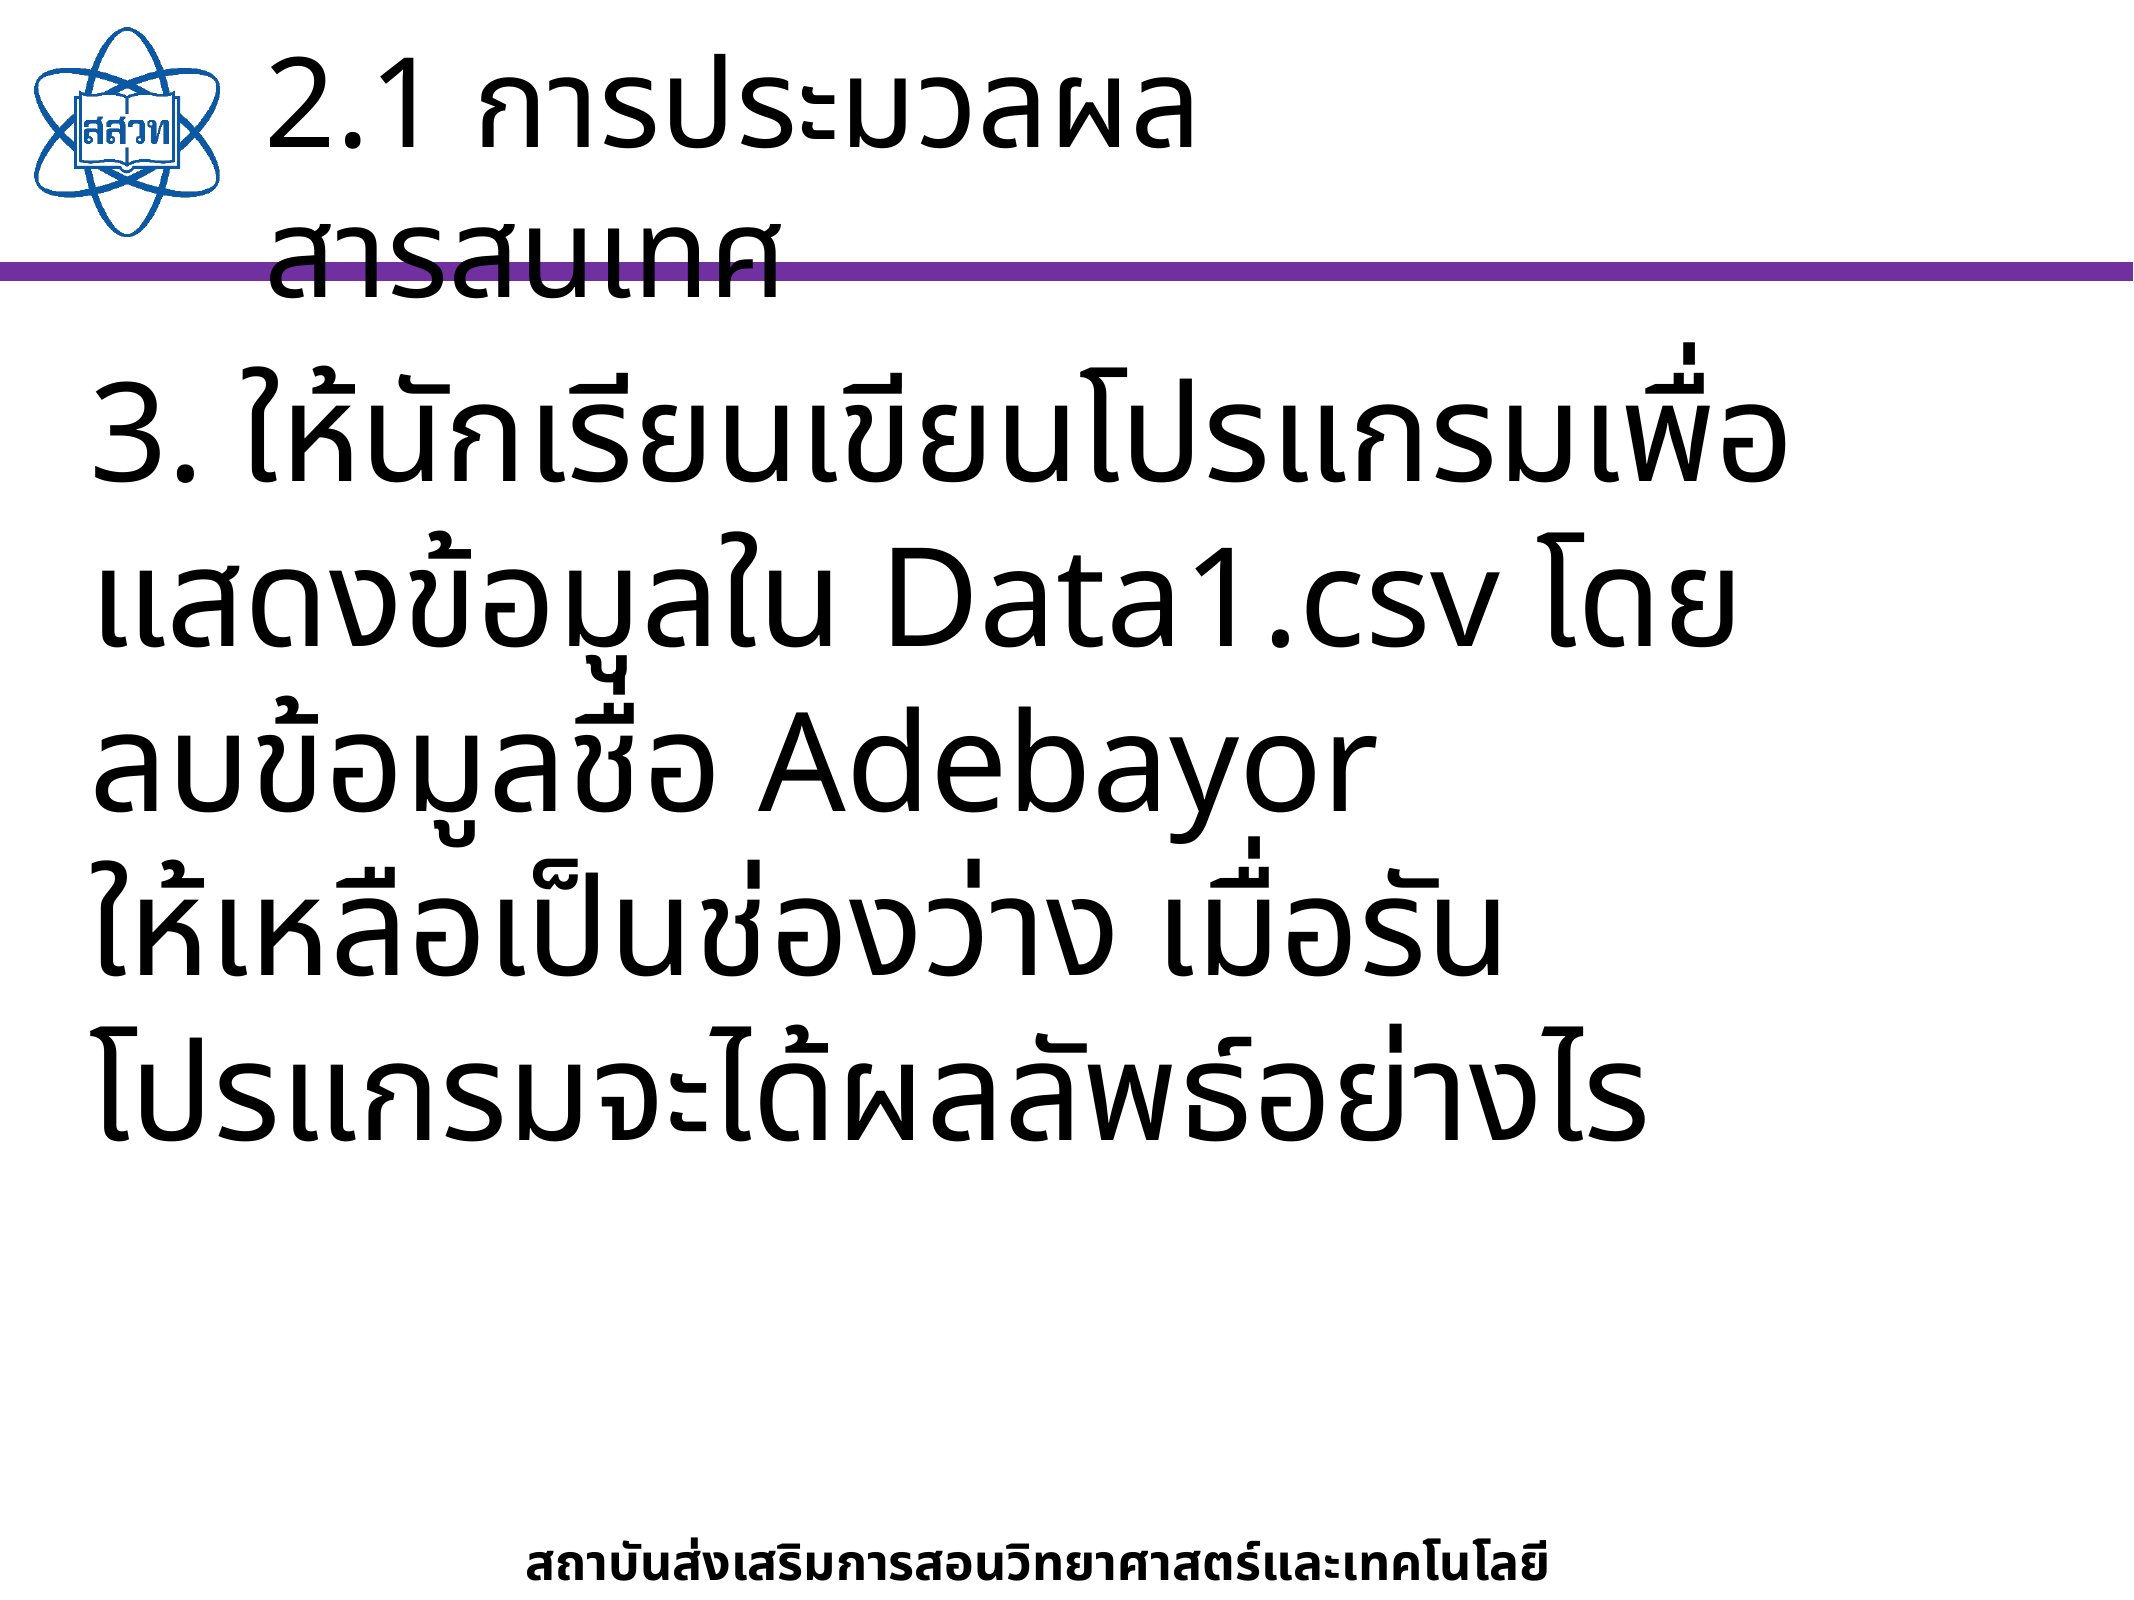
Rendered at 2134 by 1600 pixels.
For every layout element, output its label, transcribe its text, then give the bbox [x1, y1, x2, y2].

text_box 3. ให้นักเรียนเขียนโปรแกรมเพื่อแสดงข้อมูลใน Data1.csv โดยลบข้อมูลชื่อ Adebayor ให้เหลือเป็นช่องว่าง เมื่อรันโปรแกรมจะได้ผลลัพธ์อย่างไร [74, 336, 1910, 1018]
text_box 2.1 การประมวลผลสารสนเทศ [256, 88, 1347, 257]
text_box สถาบันส่งเสริมการสอนวิทยาศาสตร์และเทคโนโลยี [74, 1522, 2002, 1589]
picture [33, 27, 220, 237]
